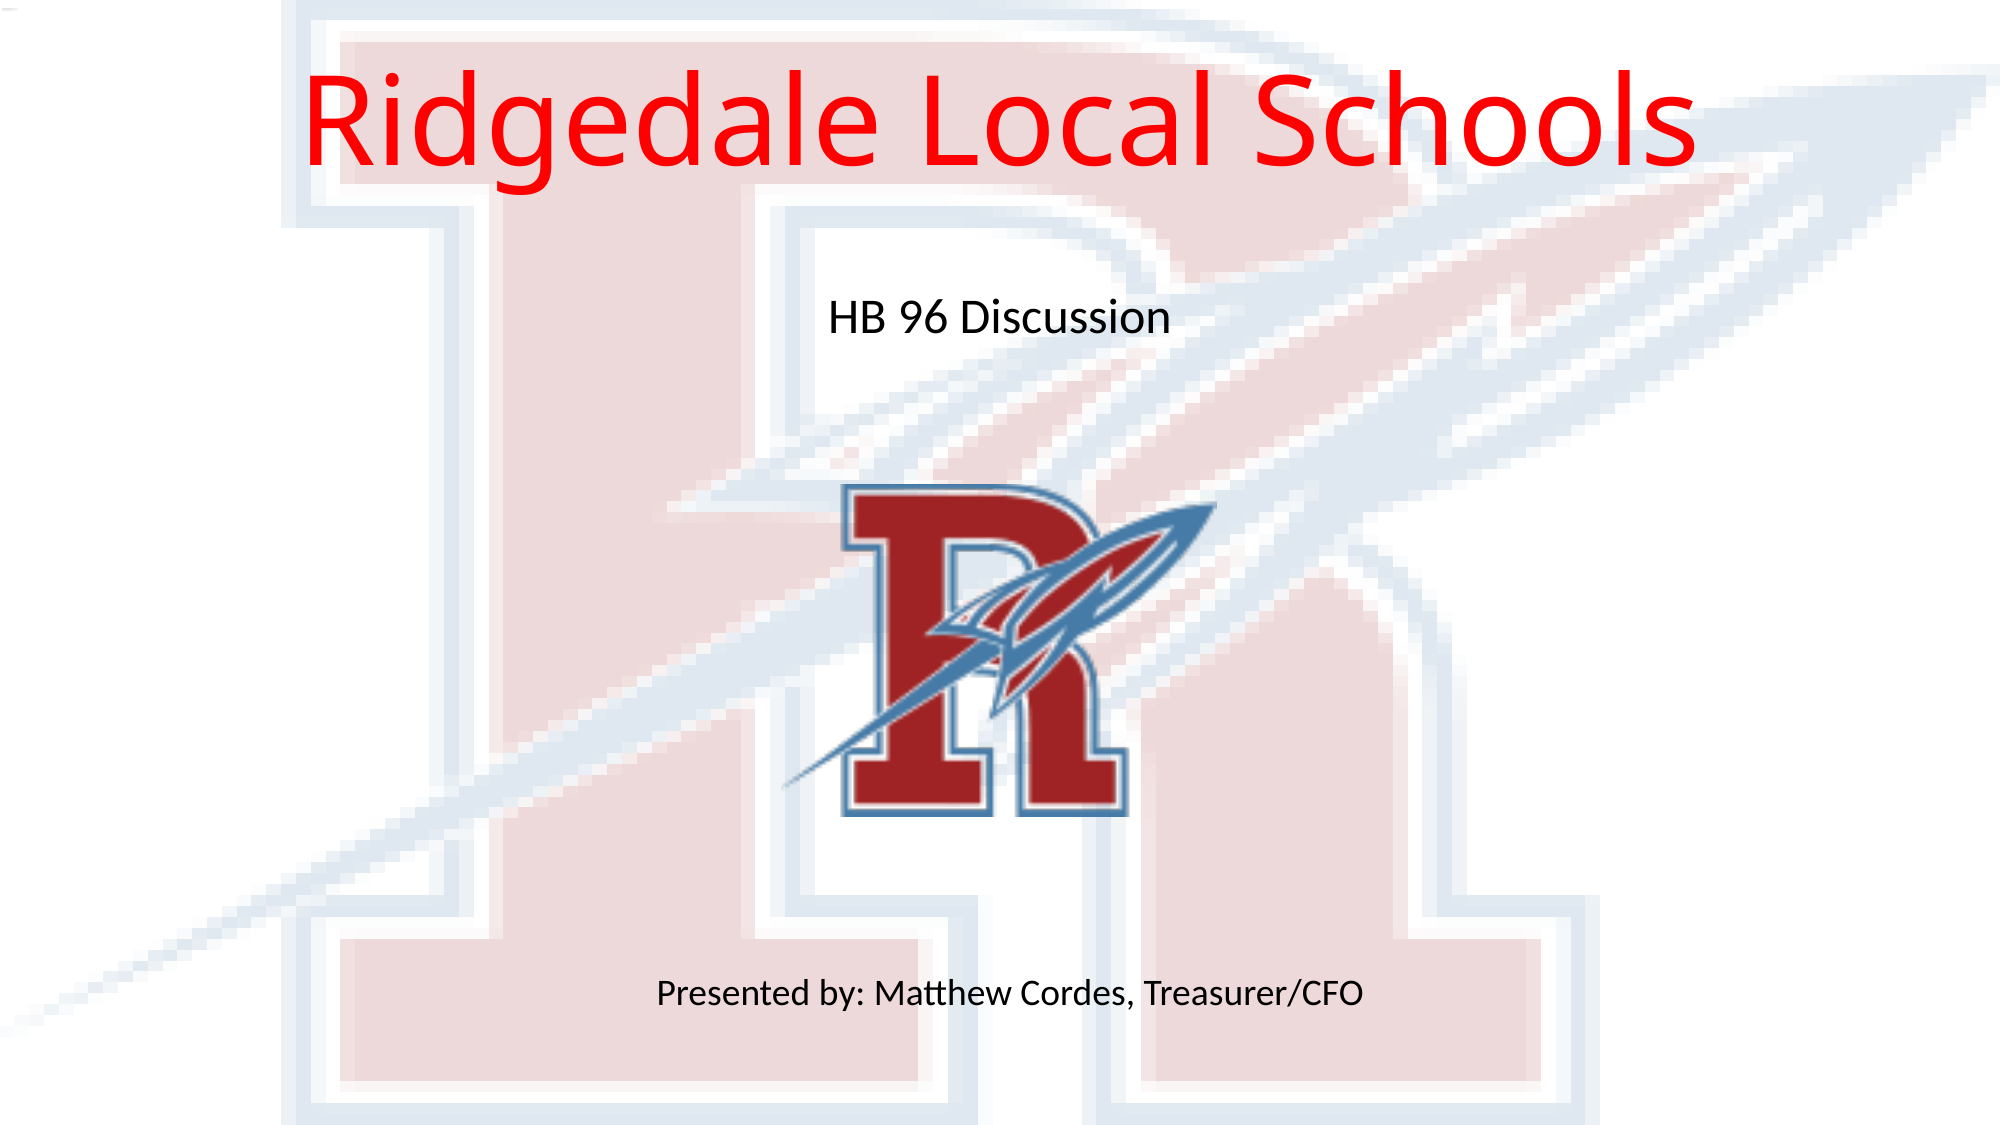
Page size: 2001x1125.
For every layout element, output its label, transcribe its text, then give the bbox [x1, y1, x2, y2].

subtitle HB 96 Discussion [249, 283, 1750, 369]
picture [781, 484, 1217, 817]
title Ridgedale Local Schools [249, 41, 1750, 200]
text_box Presented by: Matthew Cordes, Treasurer/CFO [260, 960, 1761, 1021]
